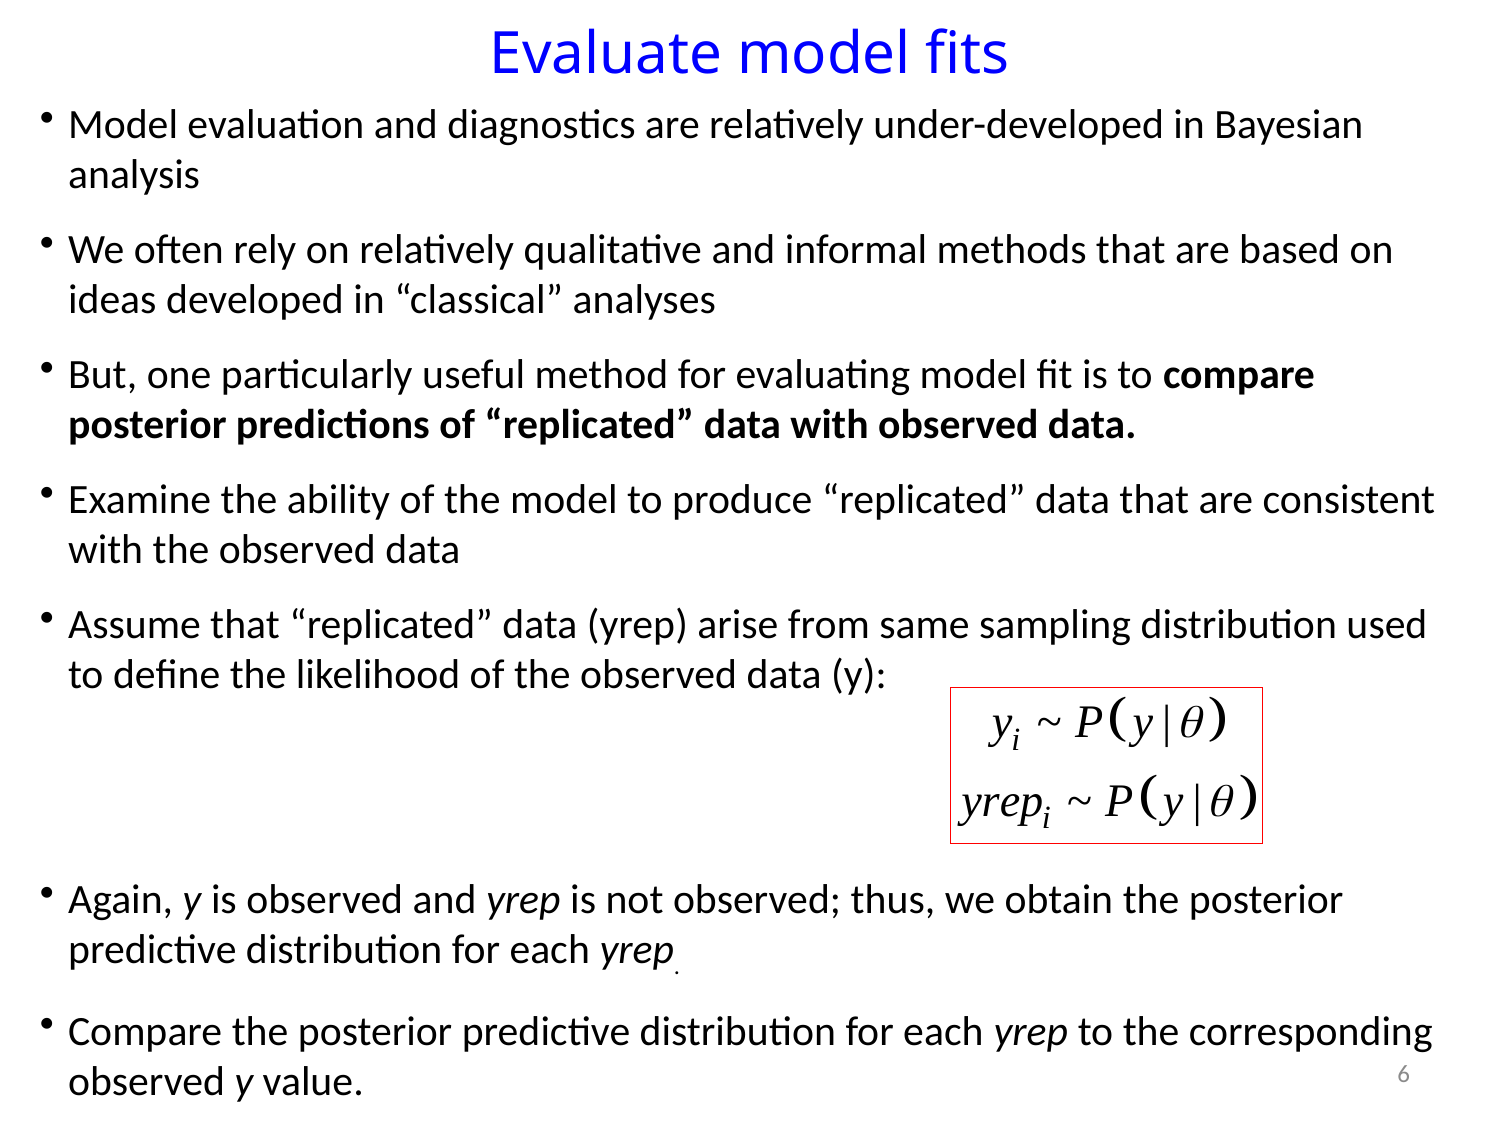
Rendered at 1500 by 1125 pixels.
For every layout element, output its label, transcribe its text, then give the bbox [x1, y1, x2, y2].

slide_number 6 [1074, 1042, 1425, 1103]
text_box Model evaluation and diagnostics are relatively under-developed in Bayesian analysis We often rely on relatively qualitative and informal methods that are based on ideas developed in “classical” analyses But, one particularly useful method for evaluating model fit is to compare posterior predictions of “replicated” data with observed data. Examine the ability of the model to produce “replicated” data that are consistent with the observed data Assume that “replicated” data (yrep) arise from same sampling distribution used to define the likelihood of the observed data (y): Again, y is observed and yrep is not observed; thus, we obtain the posterior predictive distribution for each yrep. Compare the posterior predictive distribution for each yrep to the corresponding observed y value. [24, 89, 1488, 1112]
title Evaluate model fits [75, 1, 1425, 89]
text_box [949, 687, 1263, 844]
